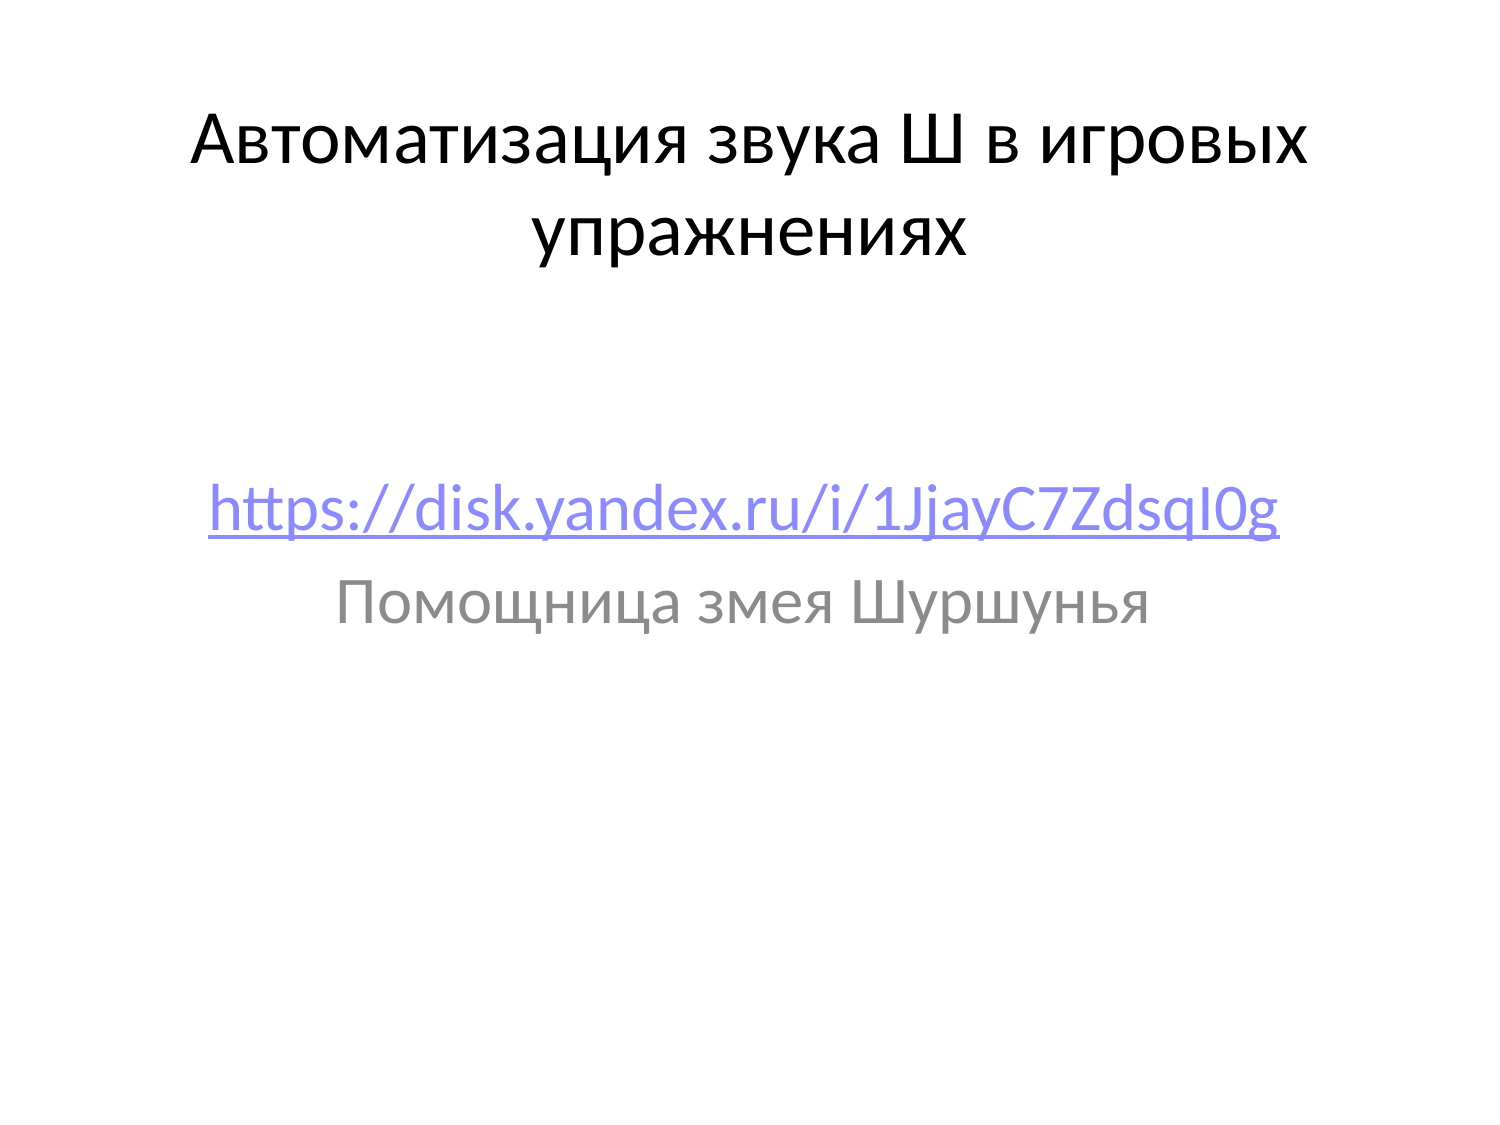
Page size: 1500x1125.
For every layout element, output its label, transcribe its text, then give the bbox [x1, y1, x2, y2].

title Автоматизация звука Ш в игровых упражнениях [64, 78, 1436, 279]
subtitle https://disk.yandex.ru/i/1JjayC7ZdsqI0g Помощница змея Шуршунья [53, 456, 1436, 925]
